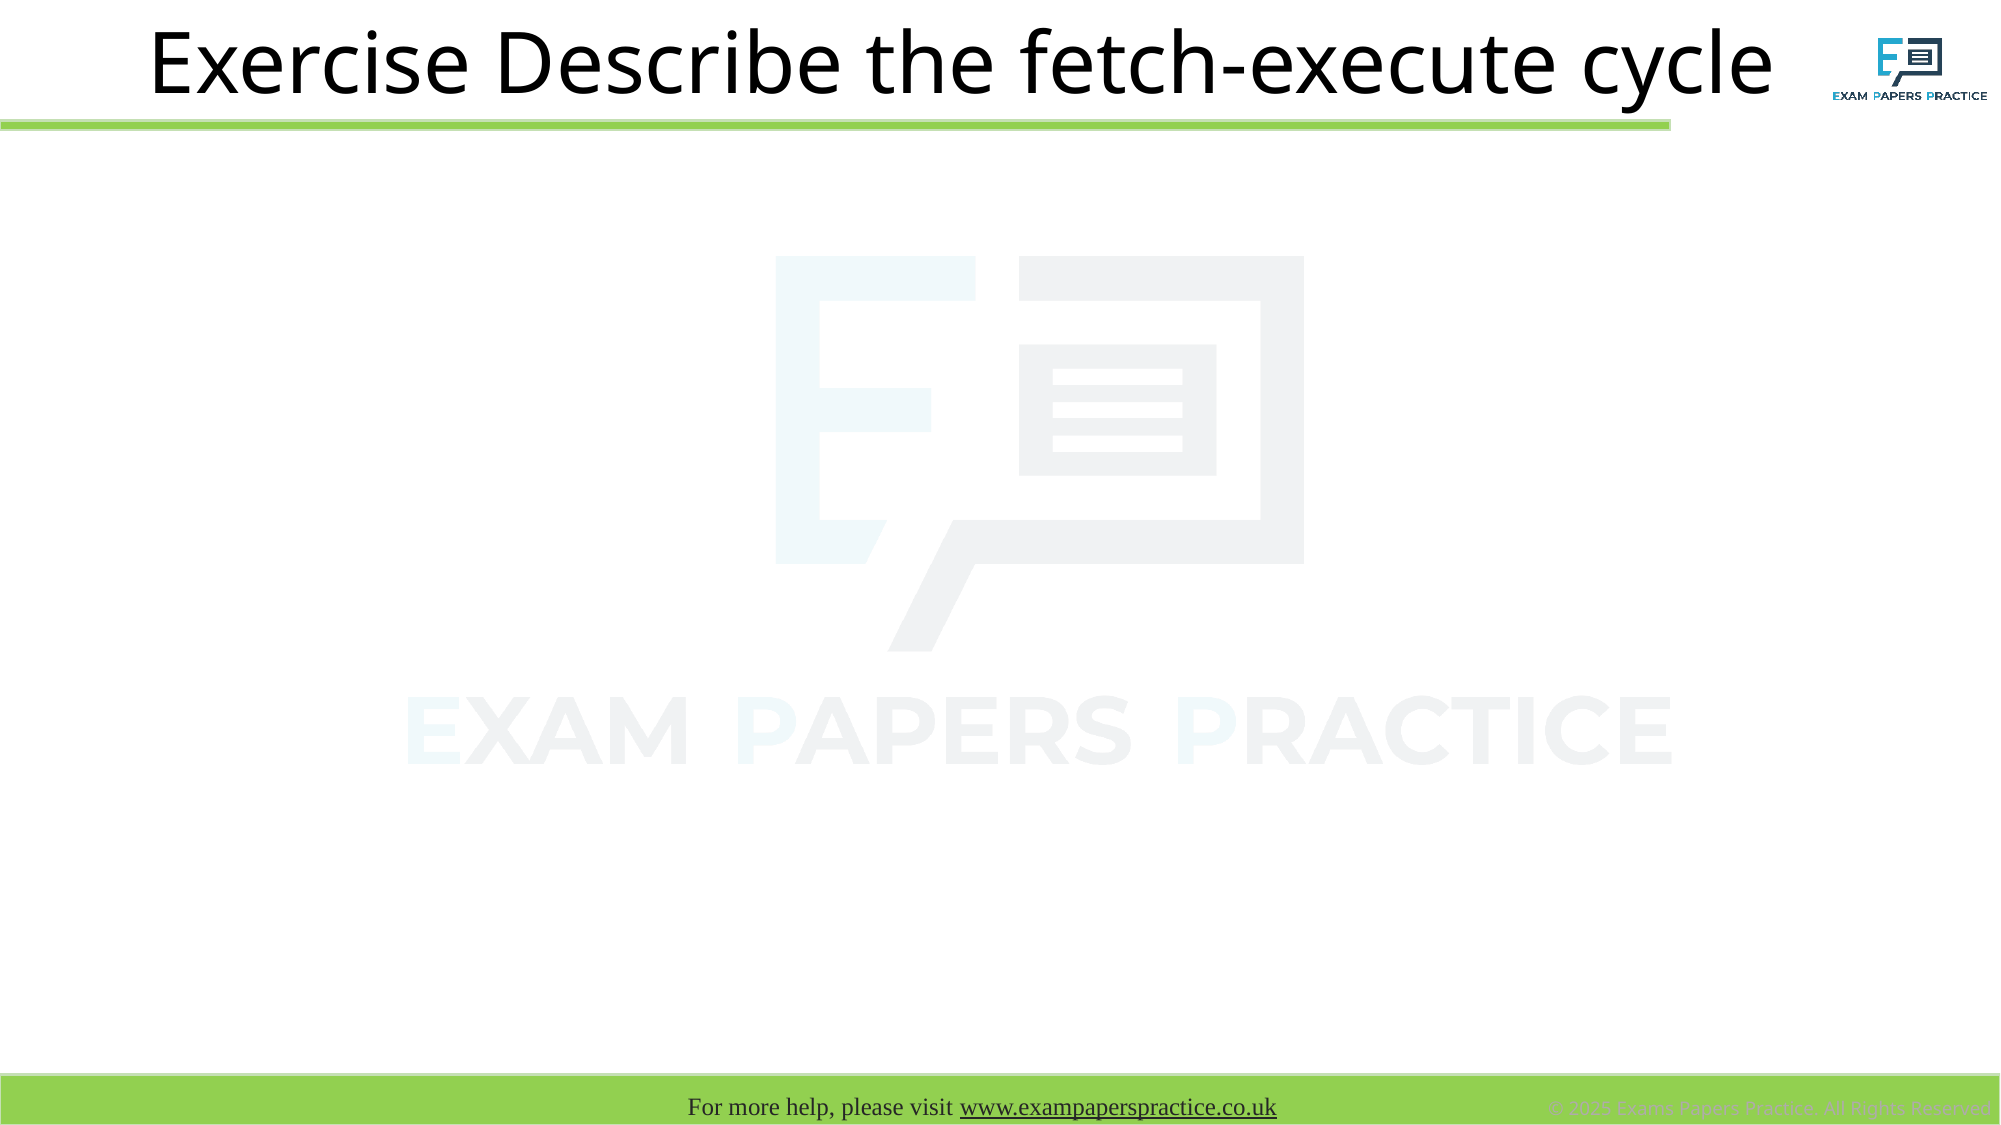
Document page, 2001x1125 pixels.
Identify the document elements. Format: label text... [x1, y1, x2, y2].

title Exercise Describe the fetch-execute cycle [132, 11, 1858, 121]
